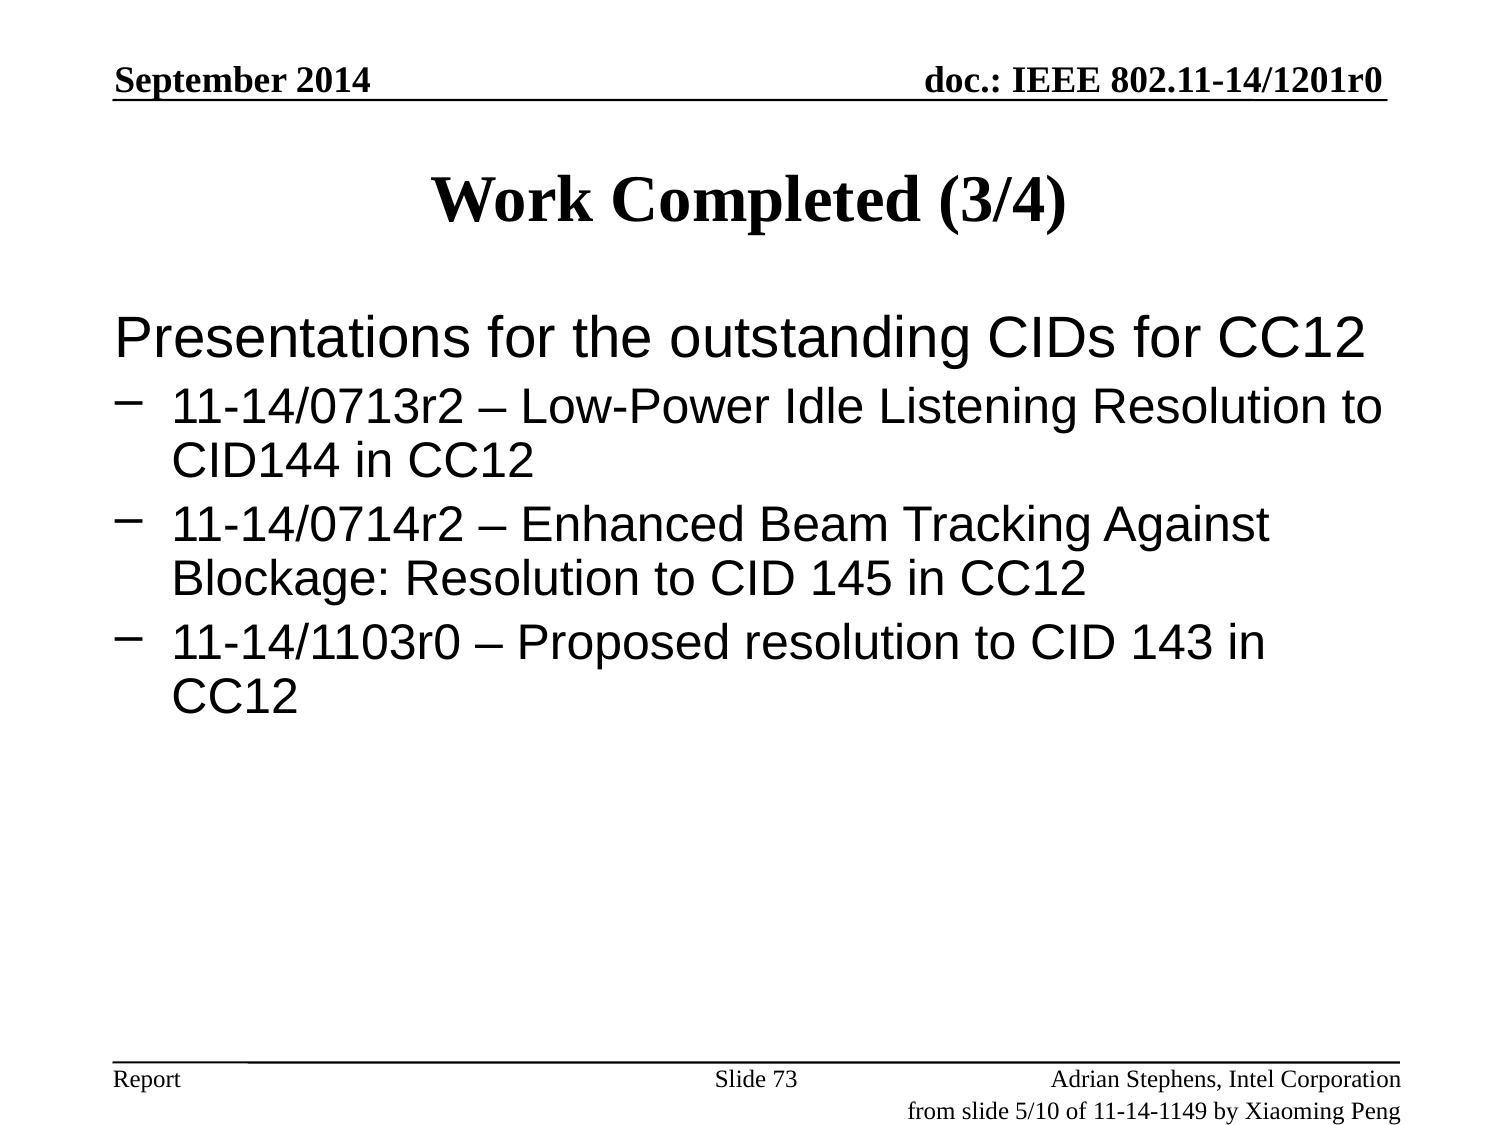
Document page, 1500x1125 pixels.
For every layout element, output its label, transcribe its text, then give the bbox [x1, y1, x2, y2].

list Presentations for the outstanding CIDs for CC12 11-14/0713r2 – Low-Power Idle Listening Resolution to CID144 in CC12 11-14/0714r2 – Enhanced Beam Tracking Against Blockage: Resolution to CID 145 in CC12 11-14/1103r0 – Proposed resolution to CID 143 in CC12 [99, 299, 1400, 1075]
slide_number Slide 73 [712, 1061, 800, 1087]
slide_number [114, 54, 374, 101]
text_box from slide 5/10 of 11-14-1149 by Xiaoming Peng [343, 1087, 1417, 1125]
title Work Completed (3/4) [112, 112, 1388, 288]
footer Adrian Stephens, Intel Corporation [862, 1061, 1402, 1087]
